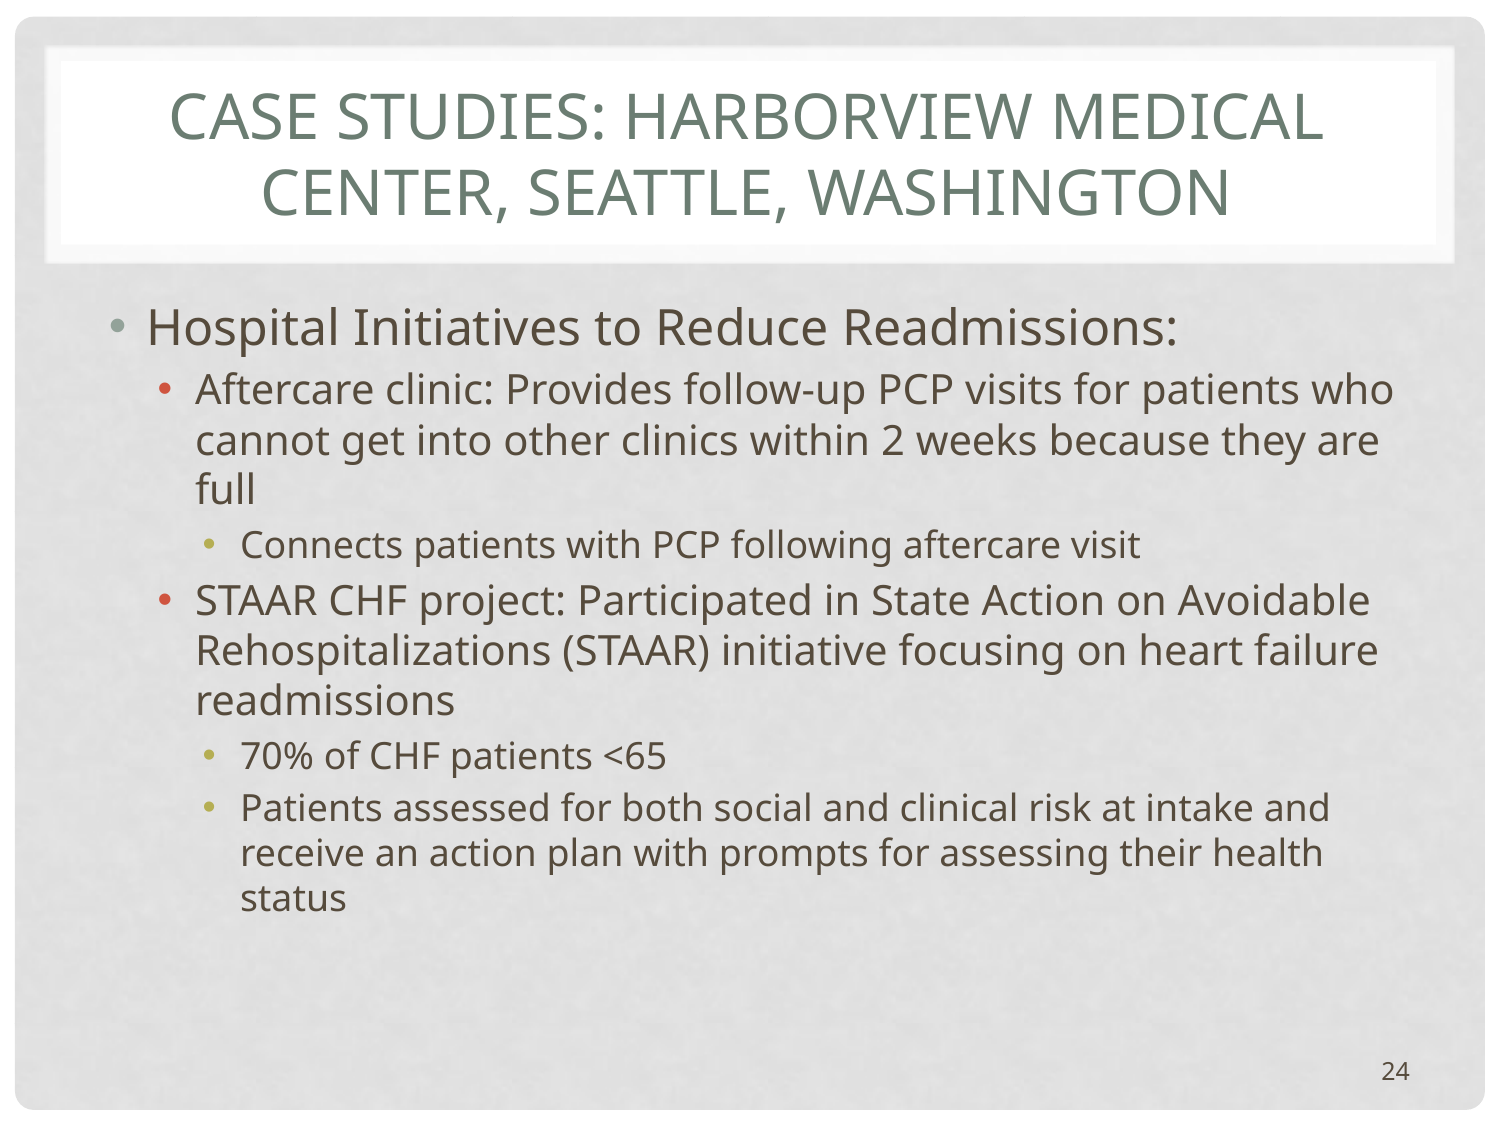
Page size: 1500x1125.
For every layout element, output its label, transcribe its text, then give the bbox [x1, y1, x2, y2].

list Hospital Initiatives to Reduce Readmissions: Aftercare clinic: Provides follow-up PCP visits for patients who cannot get into other clinics within 2 weeks because they are full Connects patients with PCP following aftercare visit STAAR CHF project: Participated in State Action on Avoidable Rehospitalizations (STAAR) initiative focusing on heart failure readmissions 70% of CHF patients <65 Patients assessed for both social and clinical risk at intake and receive an action plan with prompts for assessing their health status [75, 287, 1425, 1005]
title Case studies: Harborview Medical center, Seattle, Washington [69, 66, 1425, 238]
slide_number 24 [1074, 1042, 1425, 1103]
